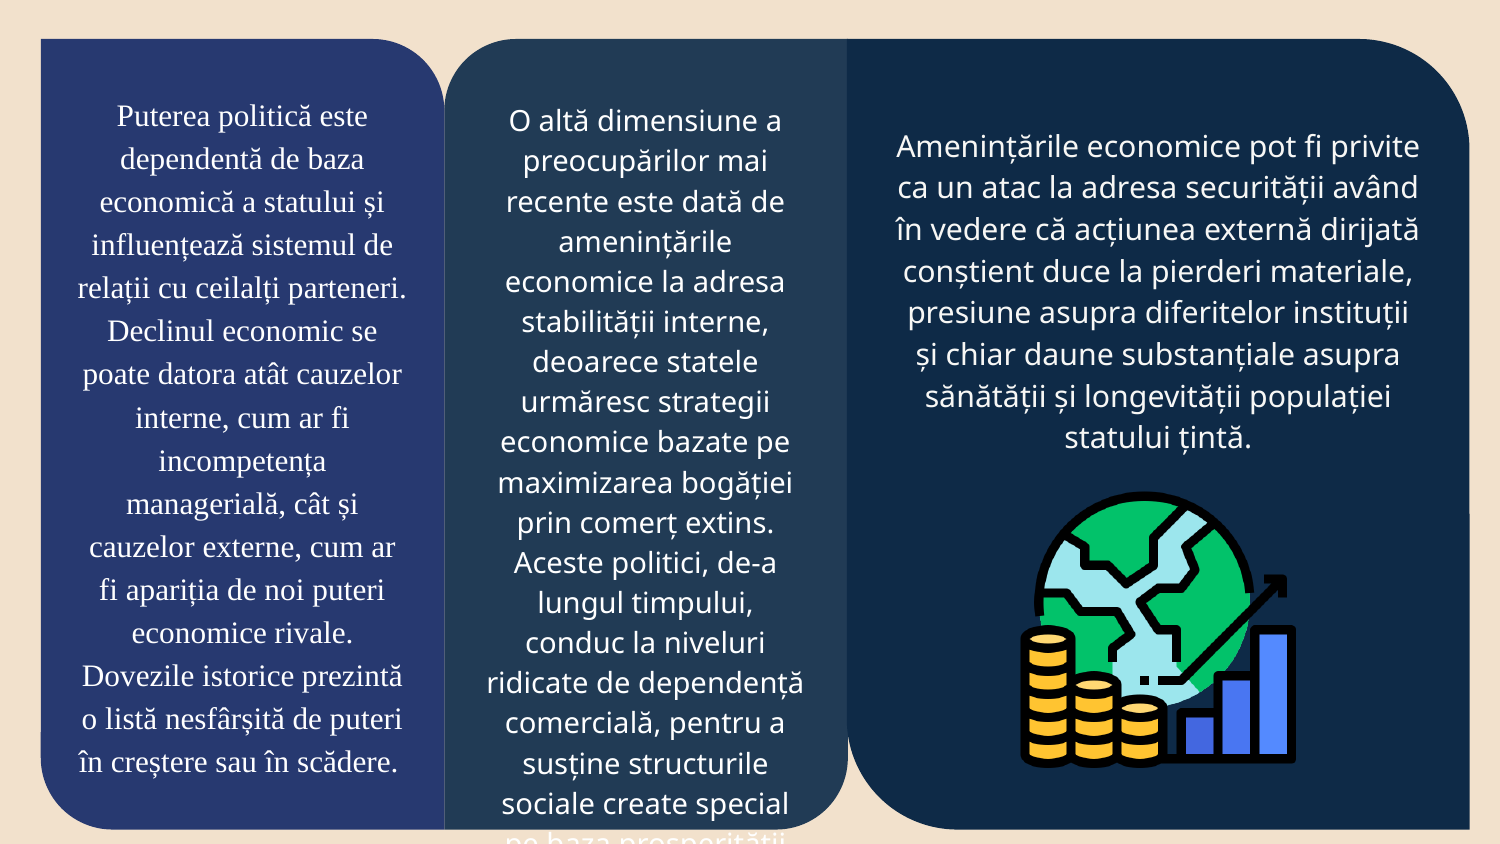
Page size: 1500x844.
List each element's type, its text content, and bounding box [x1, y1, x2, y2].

picture [1010, 482, 1306, 777]
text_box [444, 38, 849, 830]
text_box Puterea politică este dependentă de baza economică a statului și influențează sistemul de relații cu ceilalți parteneri. Declinul economic se poate datora atât cauzelor interne, cum ar fi incompetența managerială, cât și cauzelor externe, cum ar fi apariția de noi puteri economice rivale. Dovezile istorice prezintă o listă nesfârșită de puteri în creștere sau în scădere. [40, 38, 438, 830]
text_box Amenințările economice pot fi privite ca un atac la adresa securității având în vedere că acțiunea externă dirijată conștient duce la pierderi materiale, presiune asupra diferitelor instituții și chiar daune substanțiale asupra sănătății și longevității populației statului țintă. [850, 38, 1470, 830]
